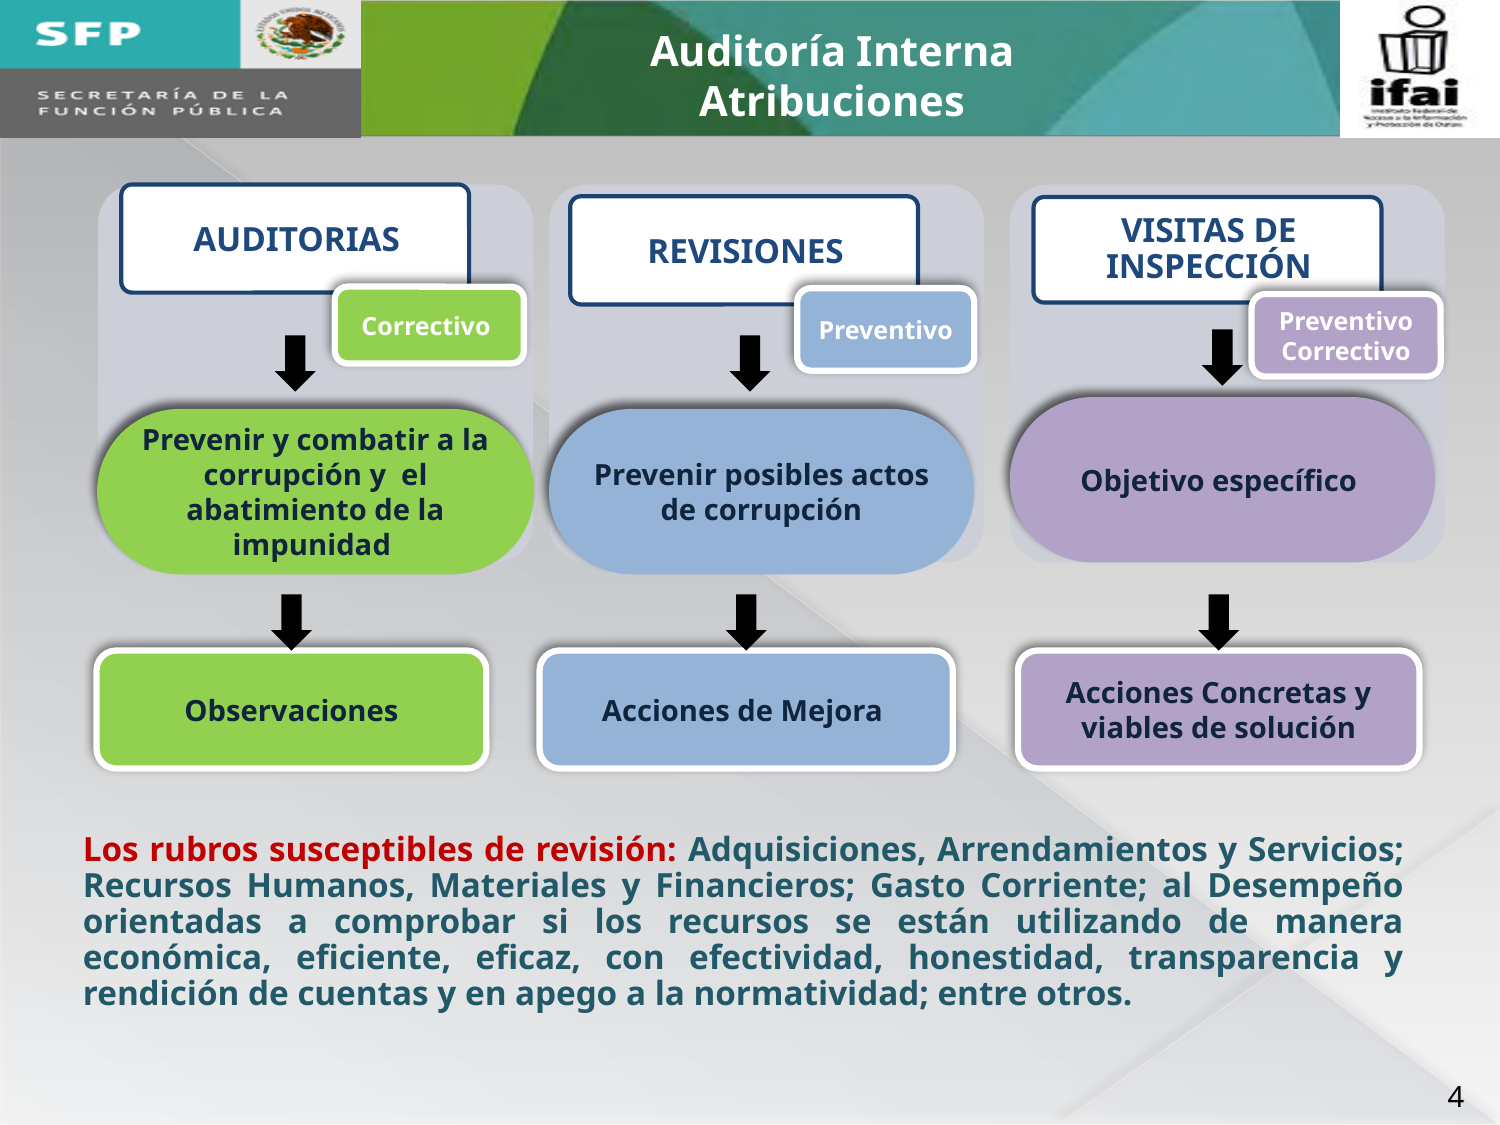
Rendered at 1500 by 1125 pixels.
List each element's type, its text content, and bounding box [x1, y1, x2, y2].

slide_number 4 [1414, 1070, 1498, 1121]
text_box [76, 184, 1459, 1024]
picture [0, 0, 1500, 138]
